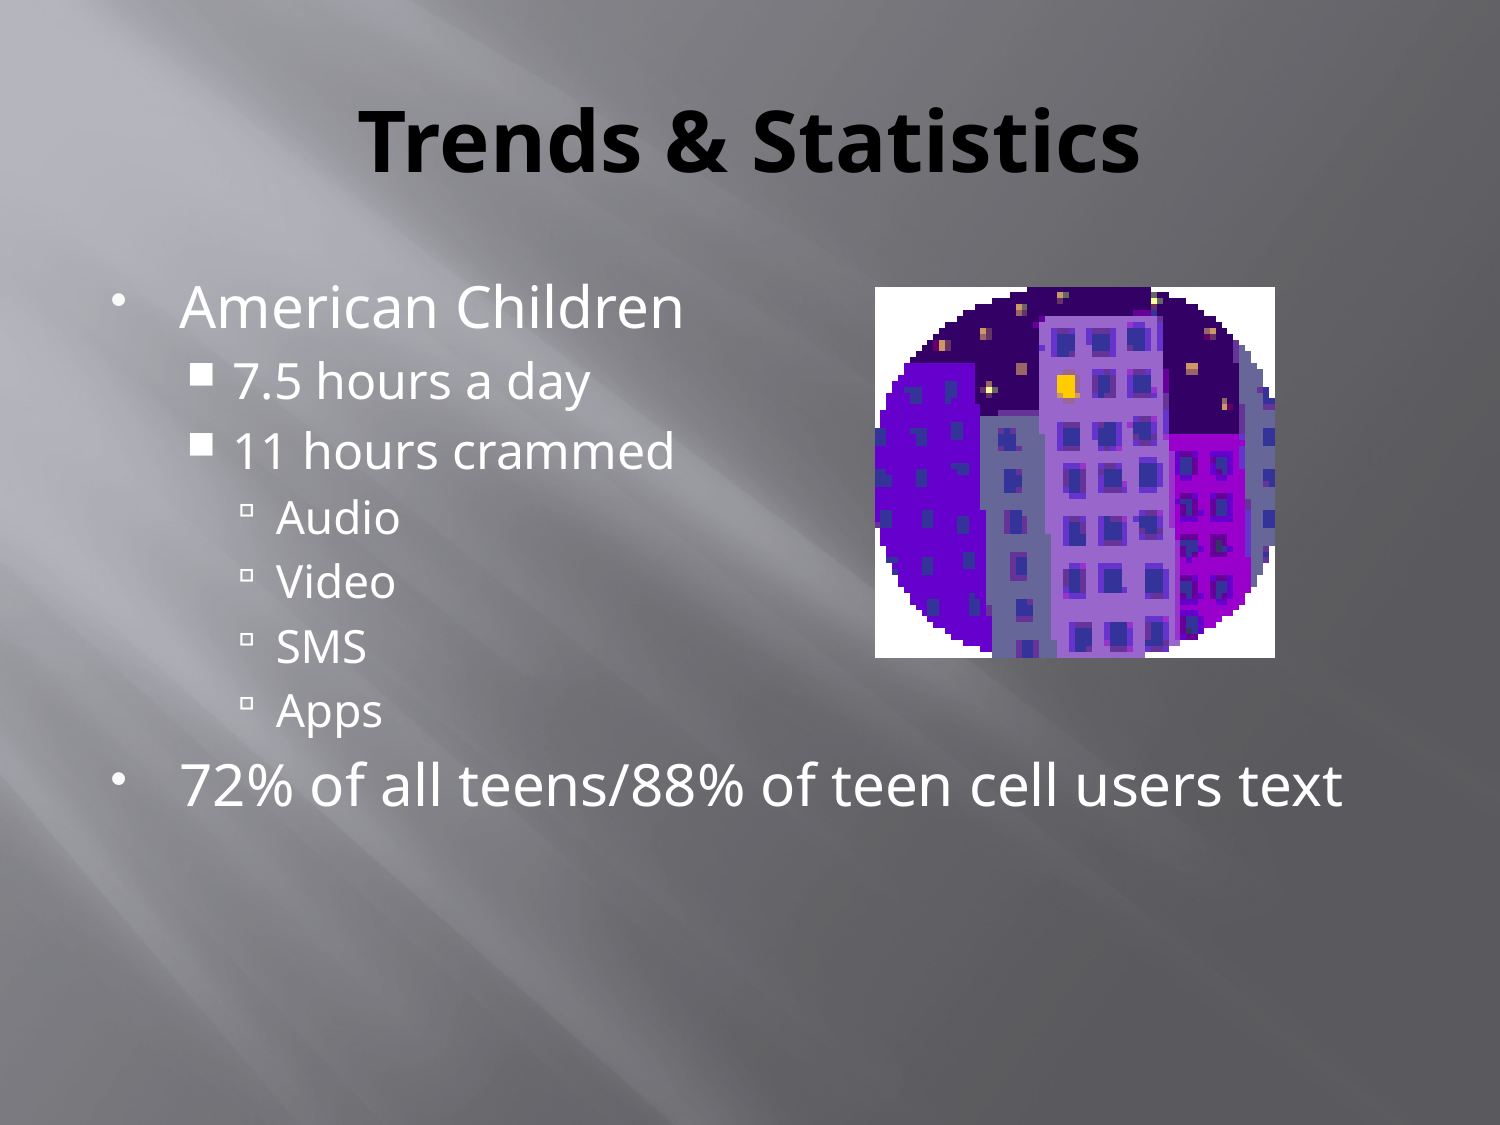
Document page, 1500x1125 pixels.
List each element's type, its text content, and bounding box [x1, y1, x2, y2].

list American Children 7.5 hours a day 11 hours crammed Audio Video SMS Apps 72% of all teens/88% of teen cell users text [75, 262, 1425, 1035]
picture [874, 287, 1276, 659]
title Trends & Statistics [75, 45, 1425, 233]
